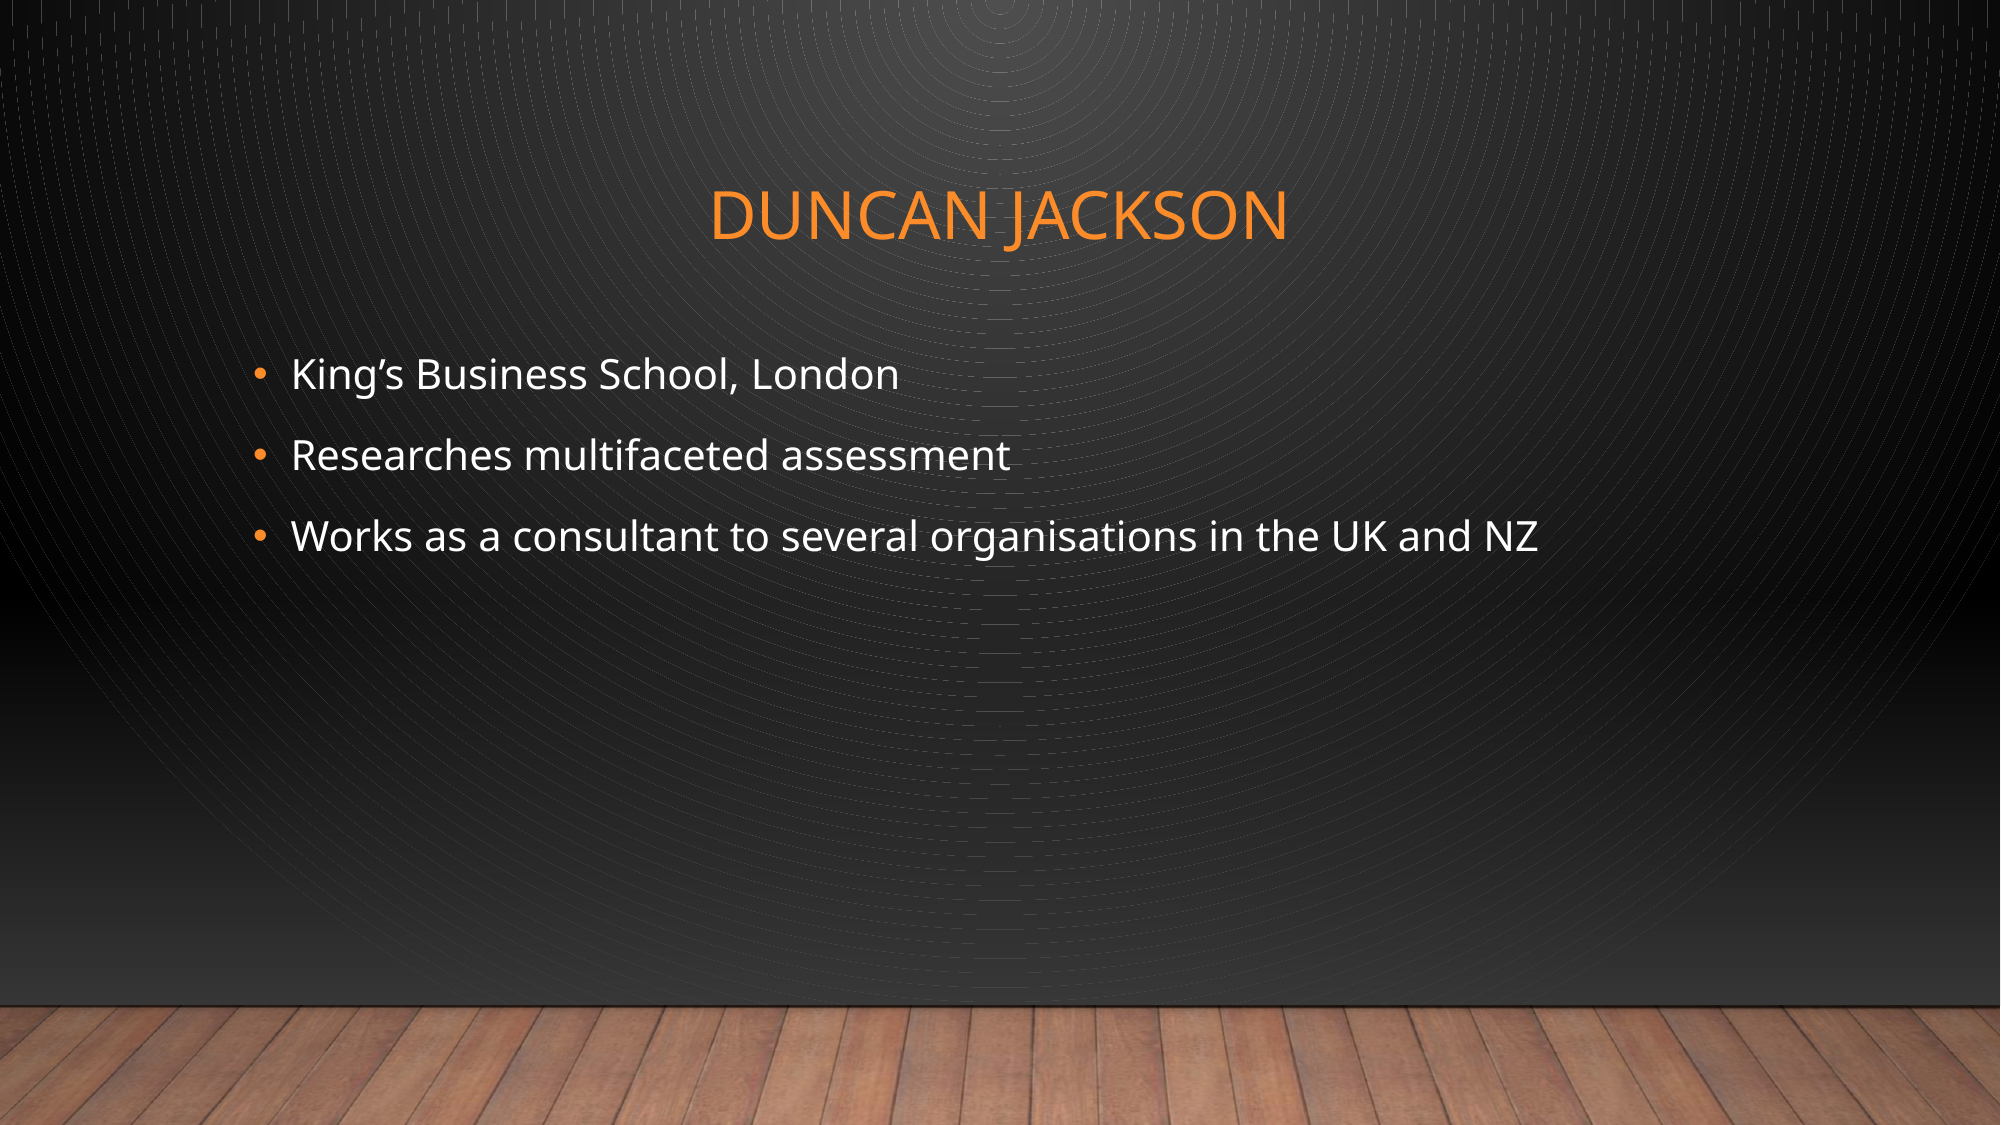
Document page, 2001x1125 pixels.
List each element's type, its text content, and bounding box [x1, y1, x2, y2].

title Duncan Jackson [238, 131, 1763, 305]
picture [0, 1005, 2000, 1125]
list King’s Business School, London Researches multifaceted assessment Works as a consultant to several organisations in the UK and NZ [238, 330, 1763, 897]
